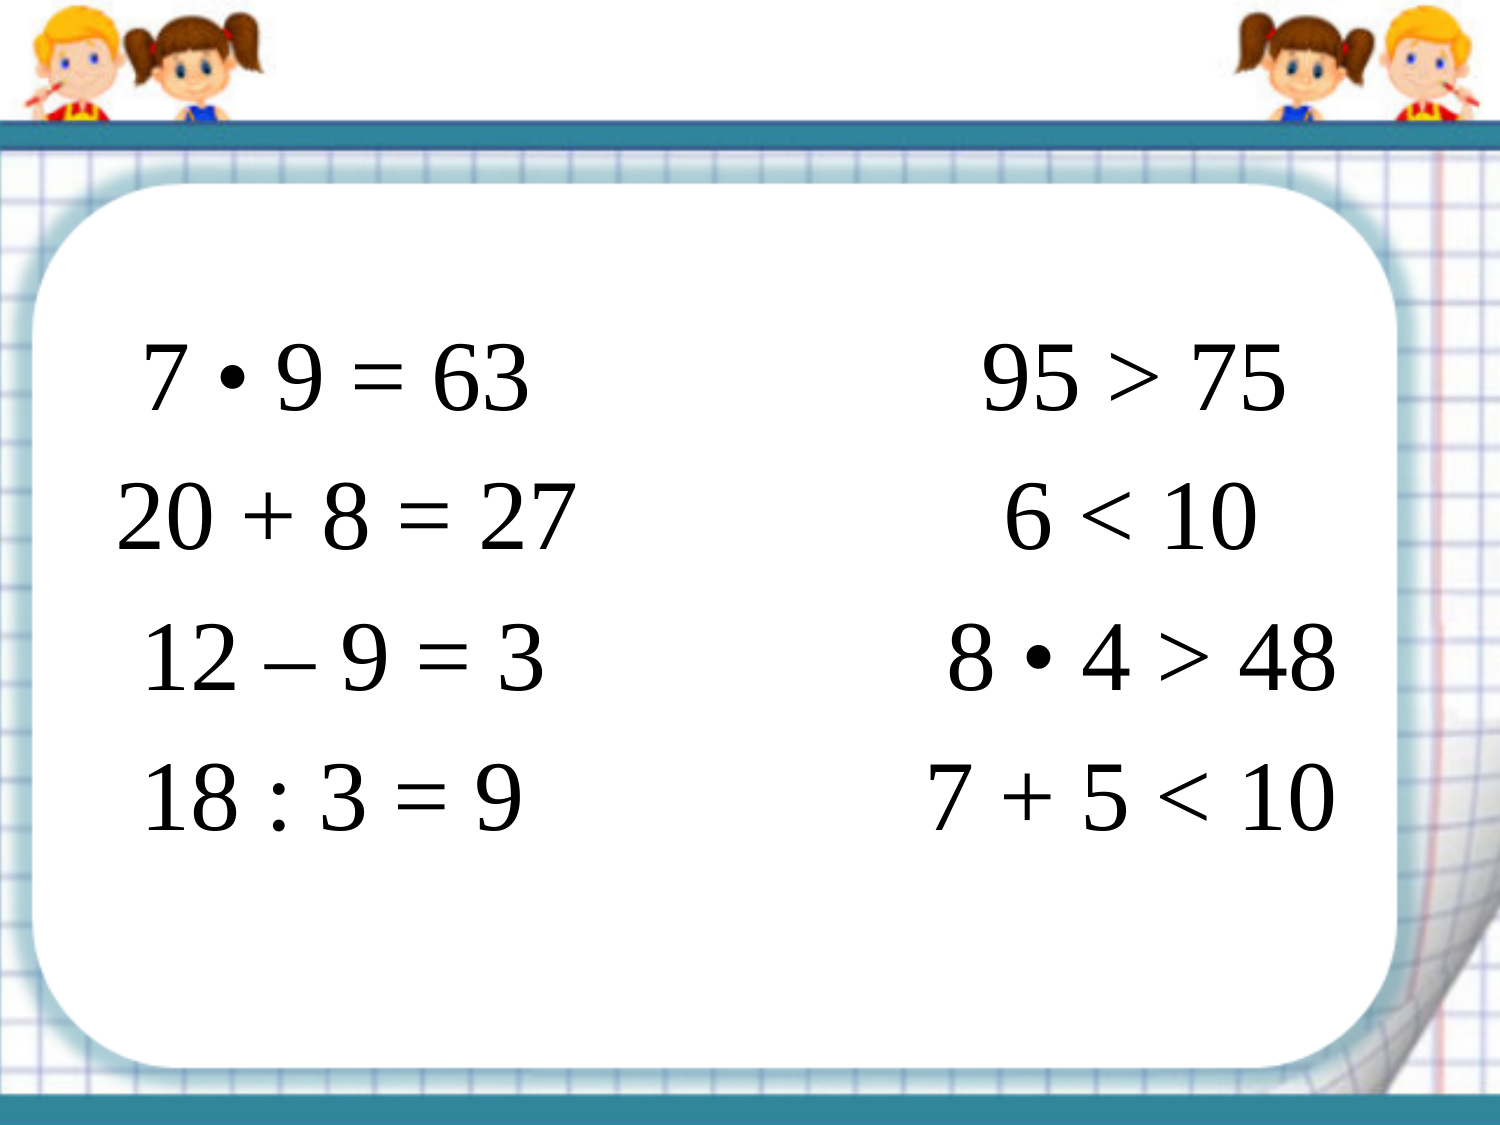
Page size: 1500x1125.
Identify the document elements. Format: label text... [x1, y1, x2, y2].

list 7 • 9 = 63 95 > 75 20 + 8 = 27 6 < 10 12 – 9 = 3 8 • 4 > 48 18 : 3 = 9 7 + 5 < 10 [100, 302, 1400, 1012]
picture [0, 0, 1500, 1125]
